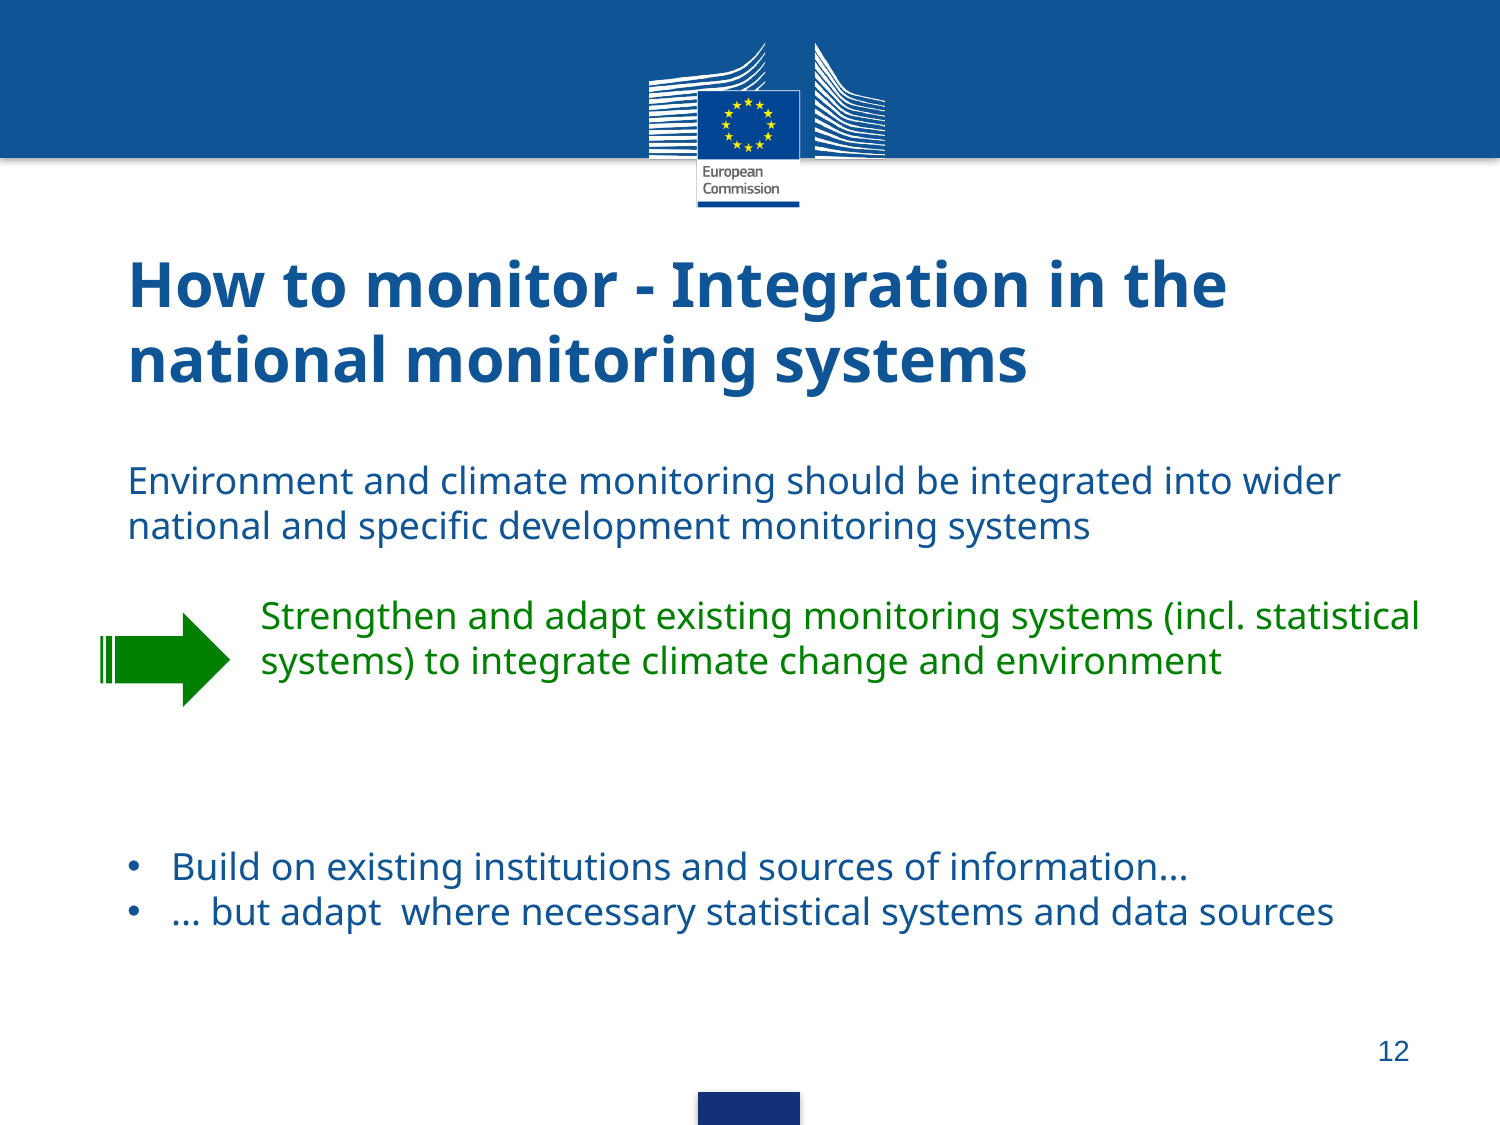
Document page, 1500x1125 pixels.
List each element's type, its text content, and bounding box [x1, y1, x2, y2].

slide_number 12 [1074, 1024, 1426, 1103]
text_box [100, 636, 104, 684]
title How to monitor - Integration in the national monitoring systems [112, 218, 1500, 422]
text_box [115, 612, 231, 708]
text_box Build on existing institutions and sources of information... ... but adapt where necessary statistical systems and data sources [112, 835, 1500, 941]
text_box Environment and climate monitoring should be integrated into wider national and specific development monitoring systems Strengthen and adapt existing monitoring systems (incl. statistical systems) to integrate climate change and environment [112, 449, 1450, 690]
picture [649, 42, 885, 208]
text_box [106, 636, 113, 684]
